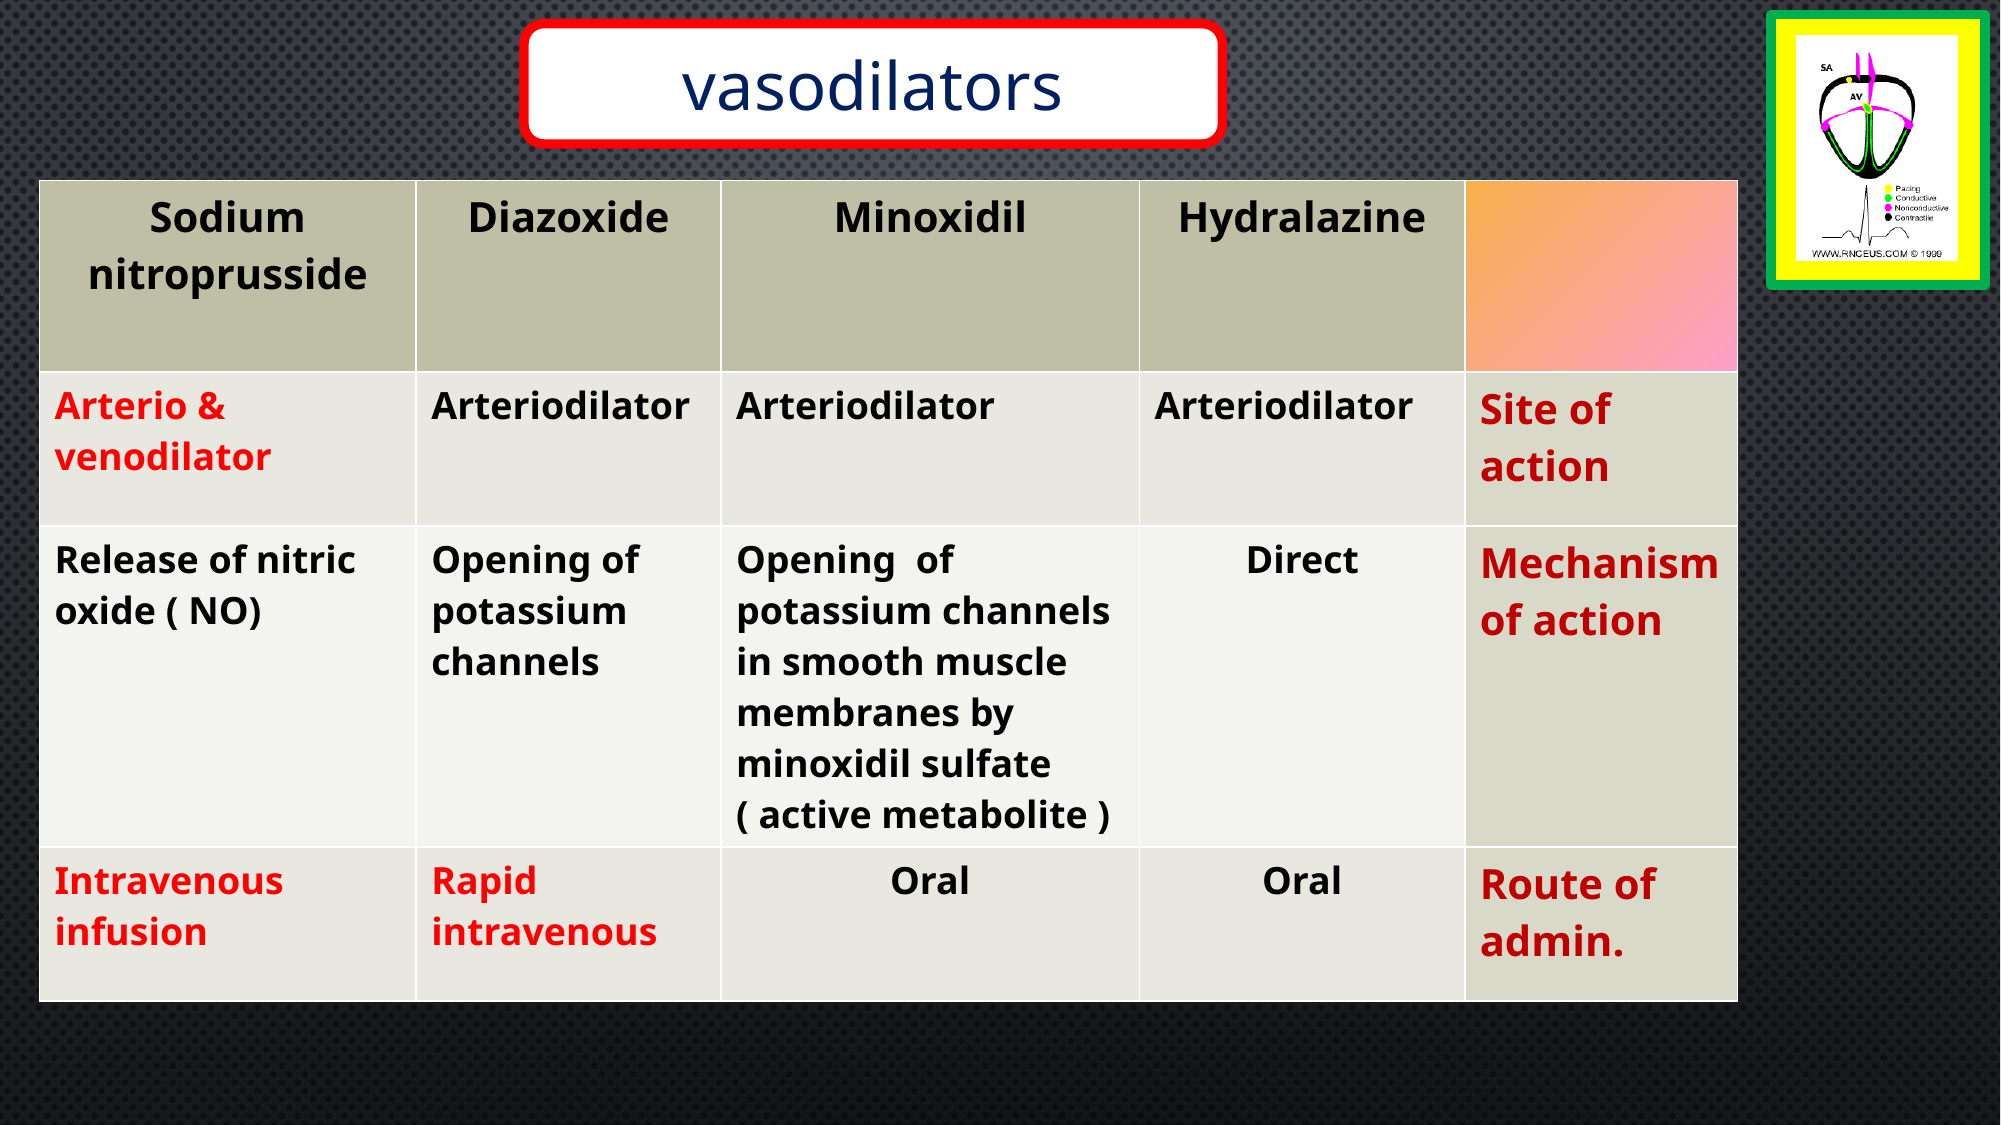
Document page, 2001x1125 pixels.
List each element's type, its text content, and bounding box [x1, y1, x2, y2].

table_cell Opening of potassium channels in smooth muscle membranes by minoxidil sulfate ( active metabolite ) [722, 527, 1139, 846]
table_cell Site of action [1466, 373, 1737, 525]
table_cell Route of admin. [1466, 848, 1737, 1000]
table_cell Oral [722, 848, 1139, 1000]
table_header Sodium nitroprusside [40, 181, 415, 371]
table_cell Direct [1140, 527, 1464, 846]
table_cell Release of nitric oxide ( NO) [40, 527, 415, 846]
text_box [1770, 13, 1987, 287]
text_box vasodilators [522, 21, 1225, 146]
table_cell Oral [1140, 848, 1464, 1000]
table_cell Arteriodilator [1140, 373, 1464, 525]
table_header Hydralazine [1140, 181, 1464, 371]
table_cell Opening of potassium channels [417, 527, 720, 846]
picture [1795, 35, 1959, 261]
table_header [1466, 181, 1737, 371]
table_cell Arteriodilator [417, 373, 720, 525]
table_header Diazoxide [417, 181, 720, 371]
table_cell Arteriodilator [722, 373, 1139, 525]
table_cell Mechanism of action [1466, 527, 1737, 846]
table_cell Intravenous infusion [40, 848, 415, 1000]
table_header Minoxidil [722, 181, 1139, 371]
table_cell Arterio & venodilator [40, 373, 415, 525]
table_cell Rapid intravenous [417, 848, 720, 1000]
